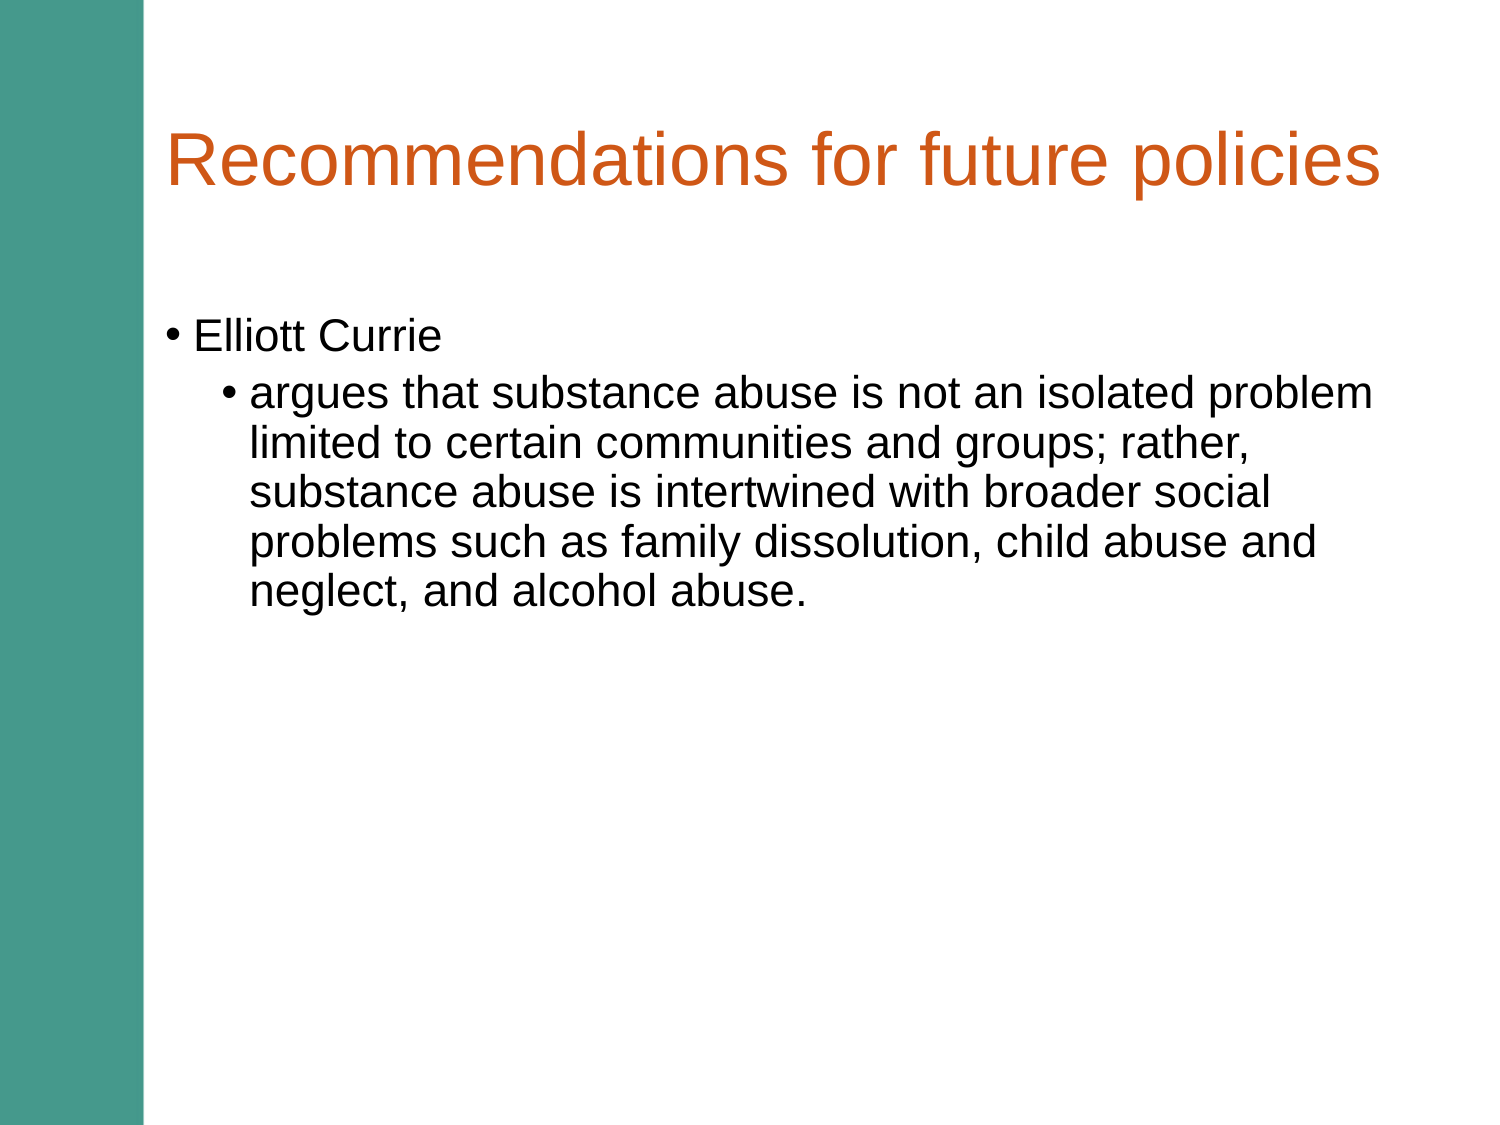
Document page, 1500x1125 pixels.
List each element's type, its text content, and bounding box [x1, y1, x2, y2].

list Elliott Currie argues that substance abuse is not an isolated problem limited to certain communities and groups; rather, substance abuse is intertwined with broader social problems such as family dissolution, child abuse and neglect, and alcohol abuse. [150, 304, 1444, 1019]
title Recommendations for future policies [150, 52, 1444, 271]
picture [0, 0, 1500, 1125]
